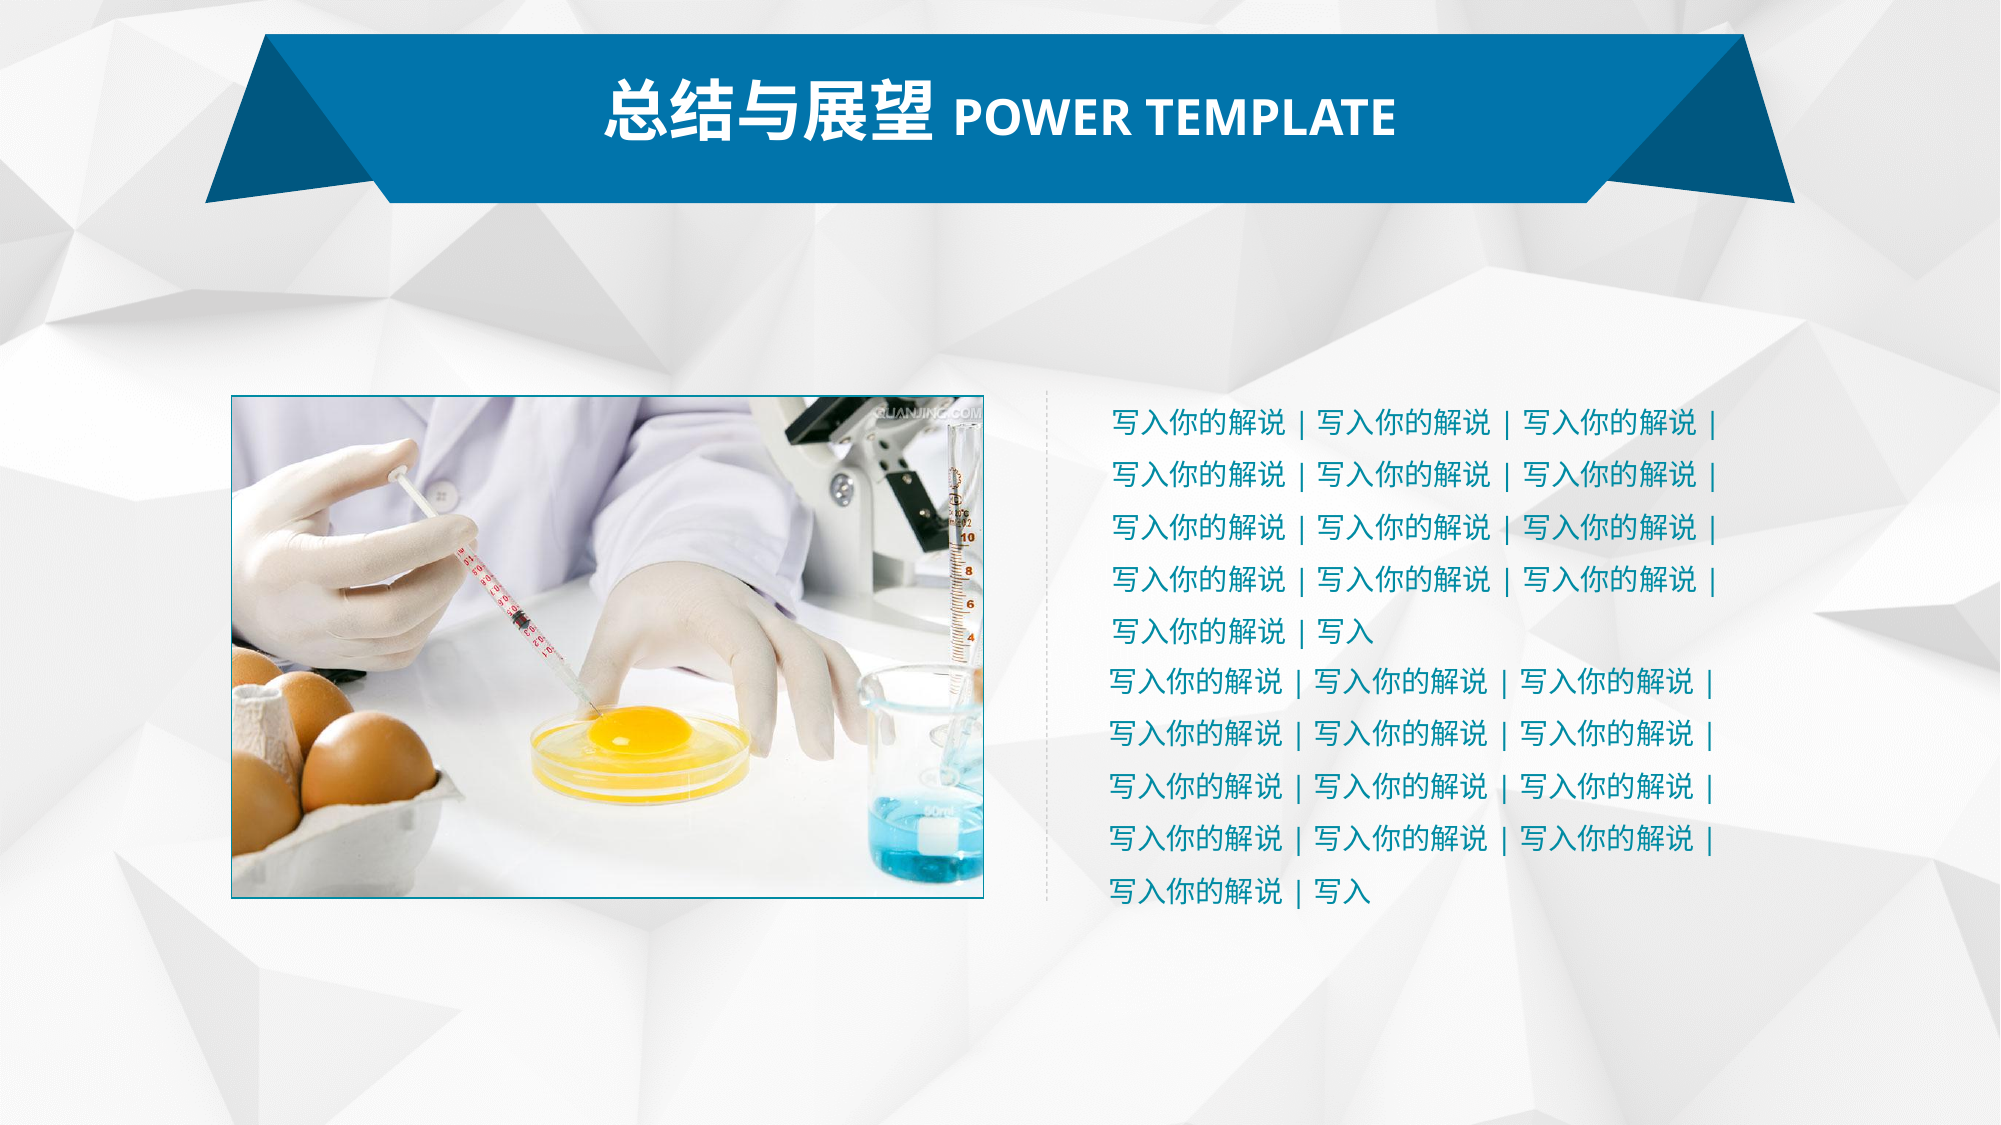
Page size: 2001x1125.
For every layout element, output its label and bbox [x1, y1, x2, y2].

text_box [205, 34, 1795, 204]
picture [0, 0, 2001, 1125]
